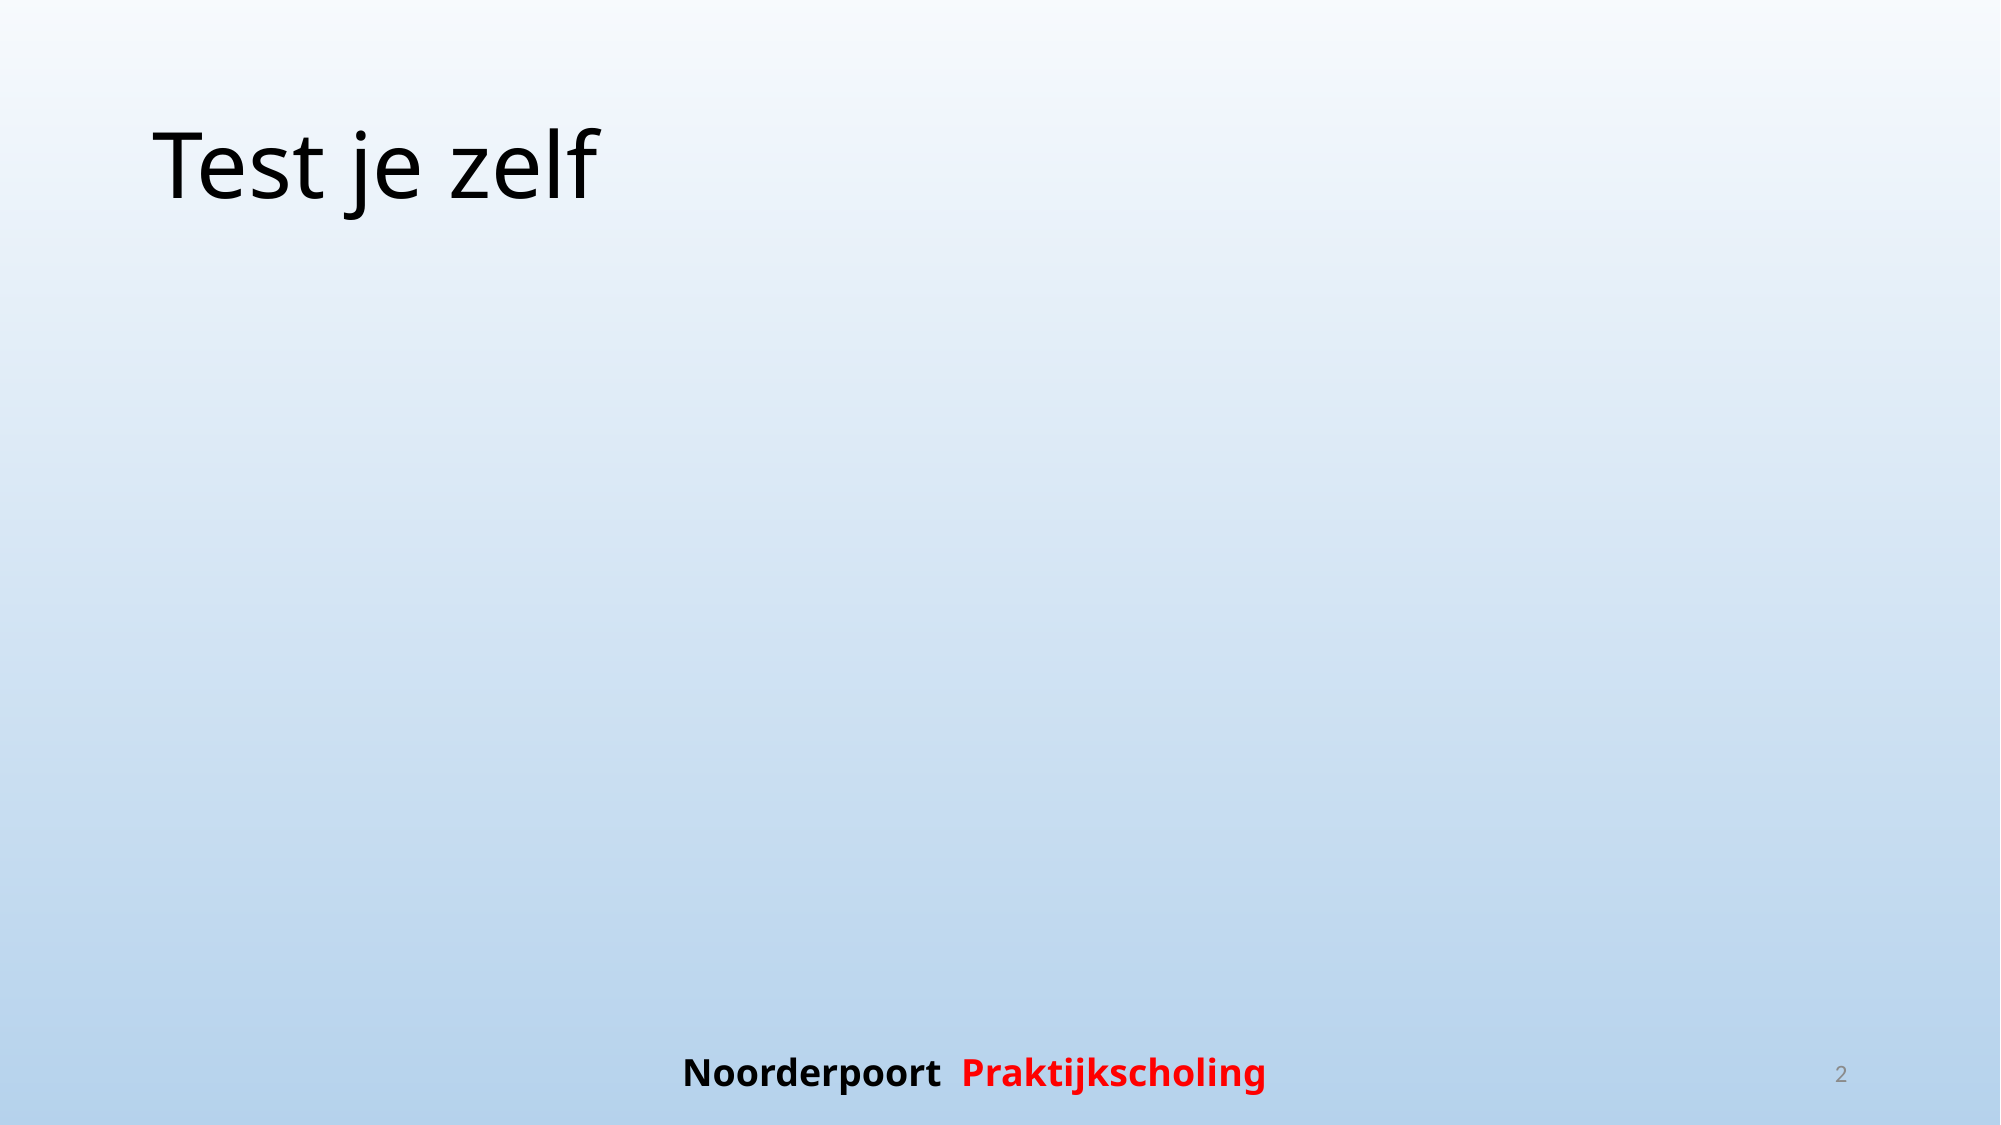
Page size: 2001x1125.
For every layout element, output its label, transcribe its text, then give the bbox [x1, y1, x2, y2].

title Test je zelf [137, 59, 1863, 278]
text_box Noorderpoort Praktijkscholing [667, 1041, 1312, 1102]
slide_number 2 [1412, 1042, 1863, 1103]
